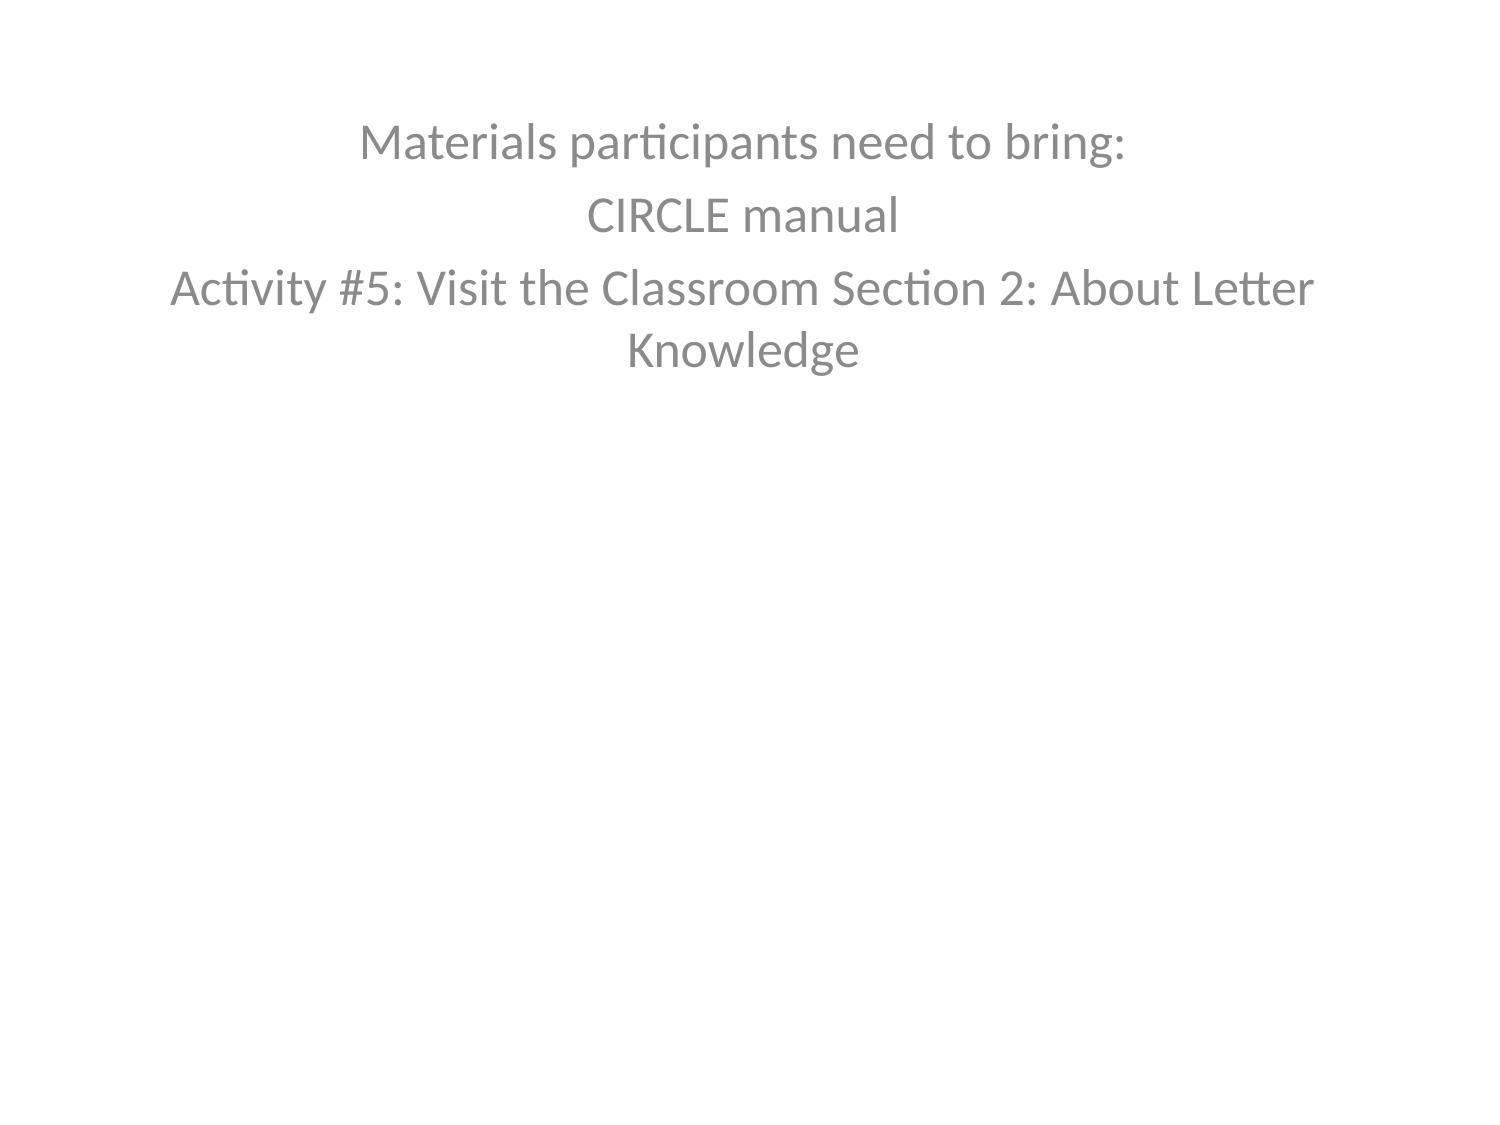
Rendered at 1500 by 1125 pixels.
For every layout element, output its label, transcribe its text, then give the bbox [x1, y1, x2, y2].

subtitle Materials participants need to bring: CIRCLE manual Activity #5: Visit the Classroom Section 2: About Letter Knowledge [62, 99, 1425, 388]
